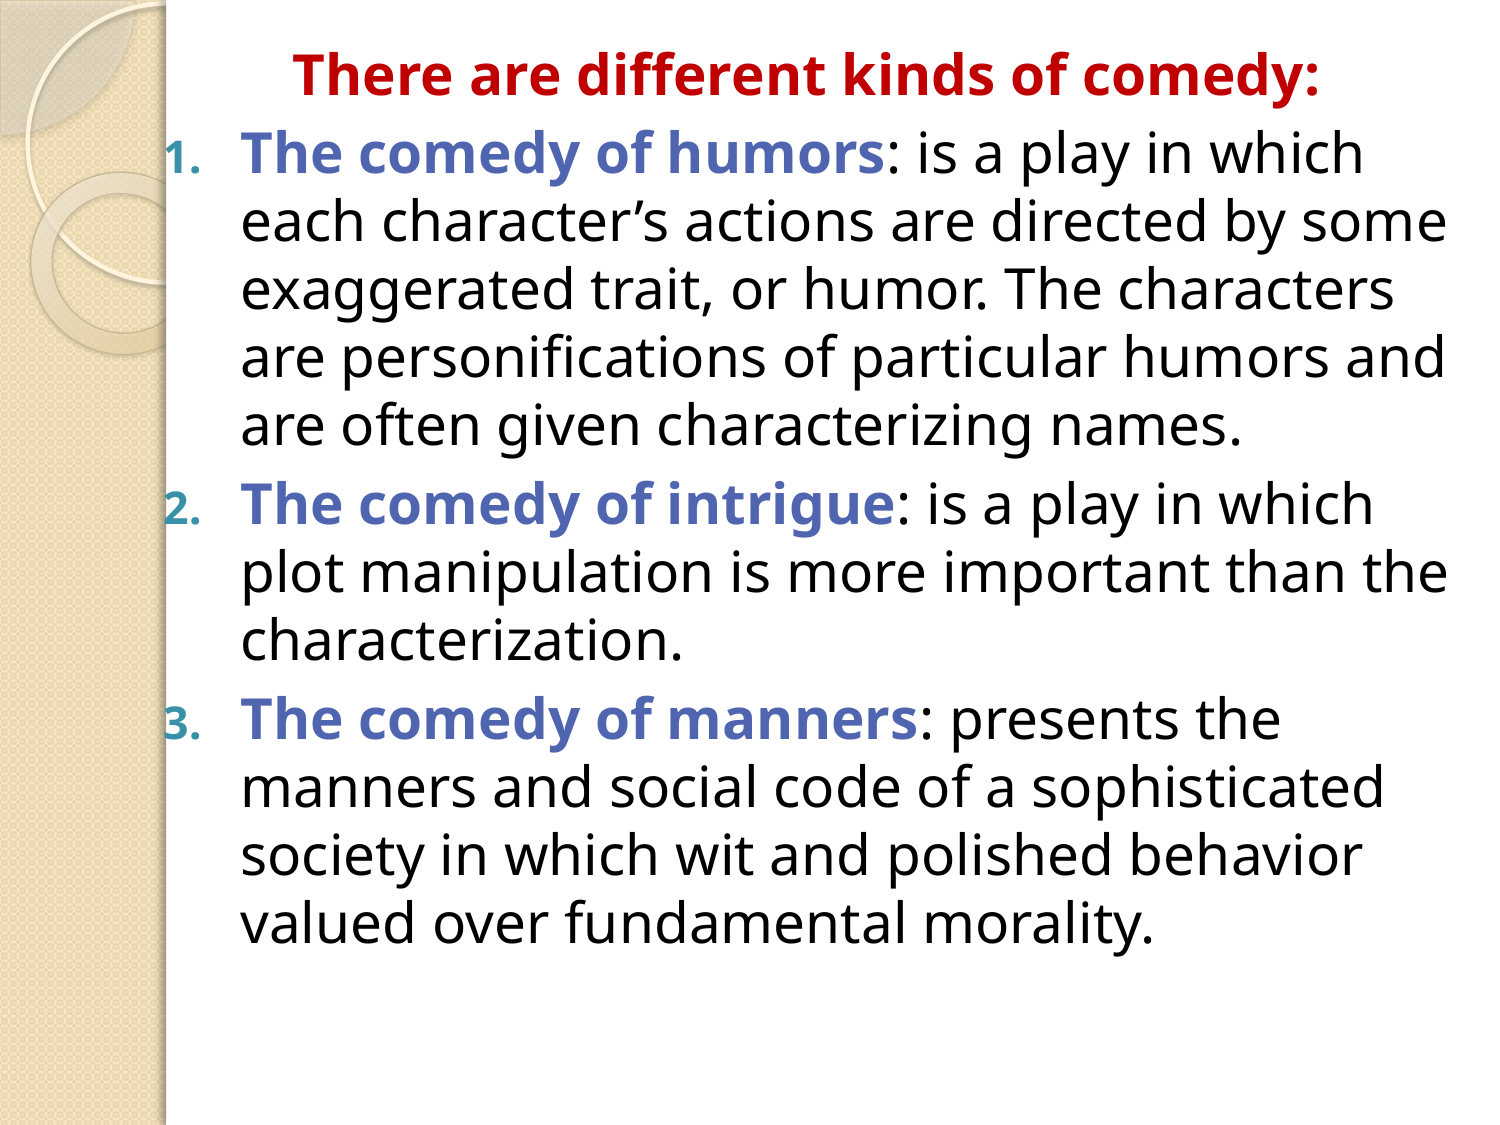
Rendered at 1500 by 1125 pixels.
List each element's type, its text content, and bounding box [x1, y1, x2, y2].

list There are different kinds of comedy: The comedy of humors: is a play in which each character’s actions are directed by some exaggerated trait, or humor. The characters are personifications of particular humors and are often given characterizing names. The comedy of intrigue: is a play in which plot manipulation is more important than the characterization. The comedy of manners: presents the manners and social code of a sophisticated society in which wit and polished behavior valued over fundamental morality. [135, 30, 1466, 1025]
